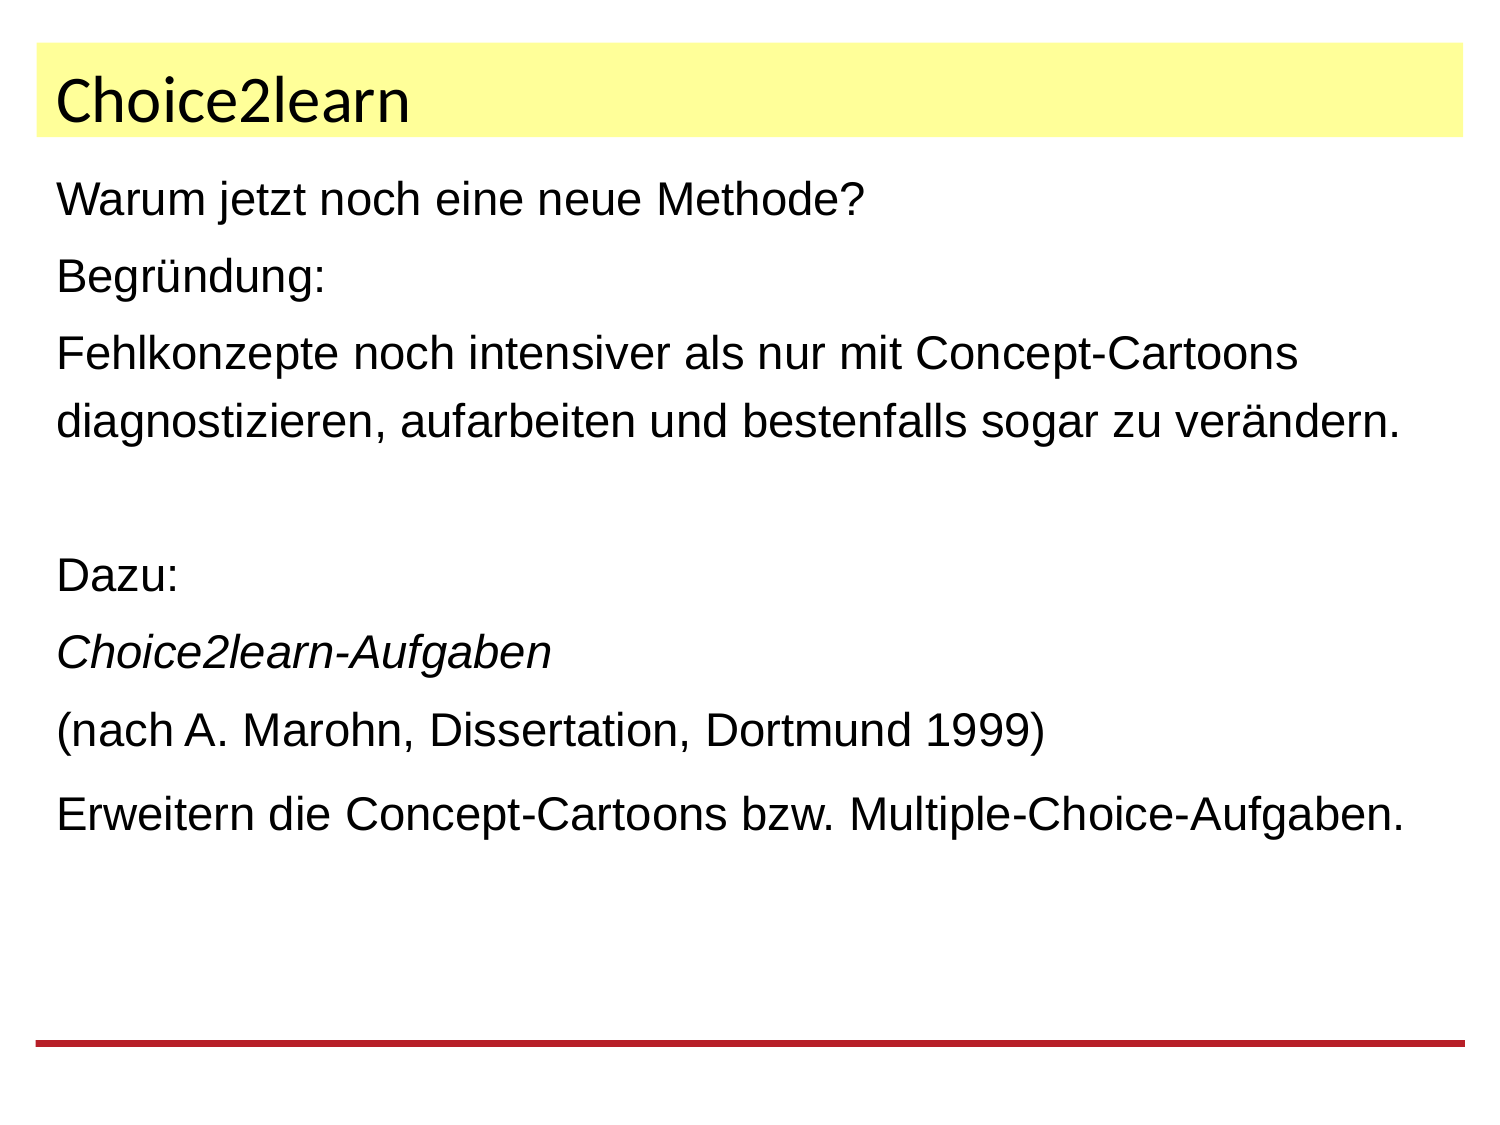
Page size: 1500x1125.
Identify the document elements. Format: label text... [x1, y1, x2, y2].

text_box Warum jetzt noch eine neue Methode? Begründung: Fehlkonzepte noch intensiver als nur mit Concept-Cartoons diagnostizieren, aufarbeiten und bestenfalls sogar zu verändern. Dazu: Choice2learn-Aufgaben (nach A. Marohn, Dissertation, Dortmund 1999) Erweitern die Concept-Cartoons bzw. Multiple-Choice-Aufgaben. [41, 148, 1459, 1024]
title Choice2learn [41, 42, 1459, 148]
